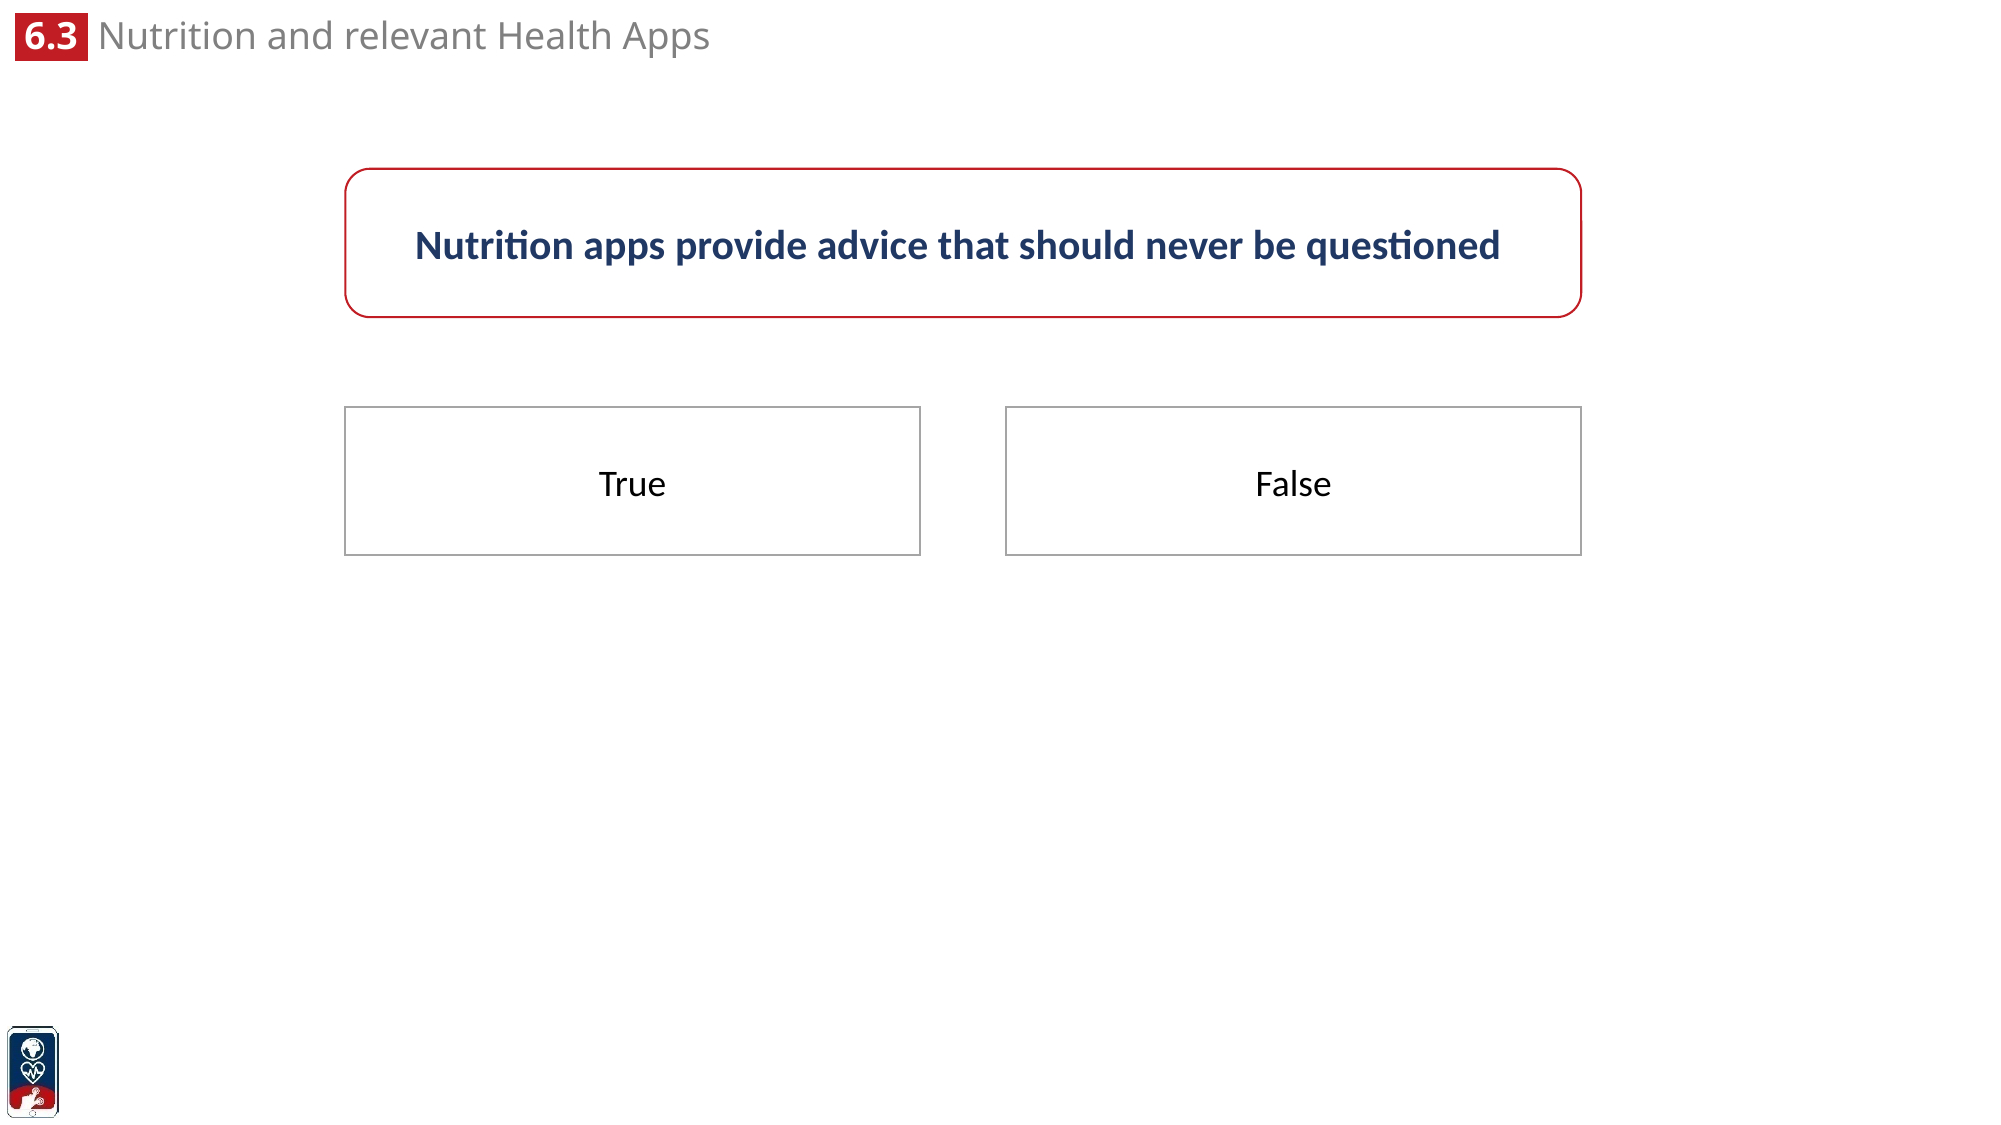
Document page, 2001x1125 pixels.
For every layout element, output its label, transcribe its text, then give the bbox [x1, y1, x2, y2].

text_box False [1005, 406, 1582, 556]
text_box True [344, 406, 921, 556]
picture [7, 1026, 59, 1118]
text_box Nutrition apps provide advice that should never be questioned [344, 167, 1583, 319]
